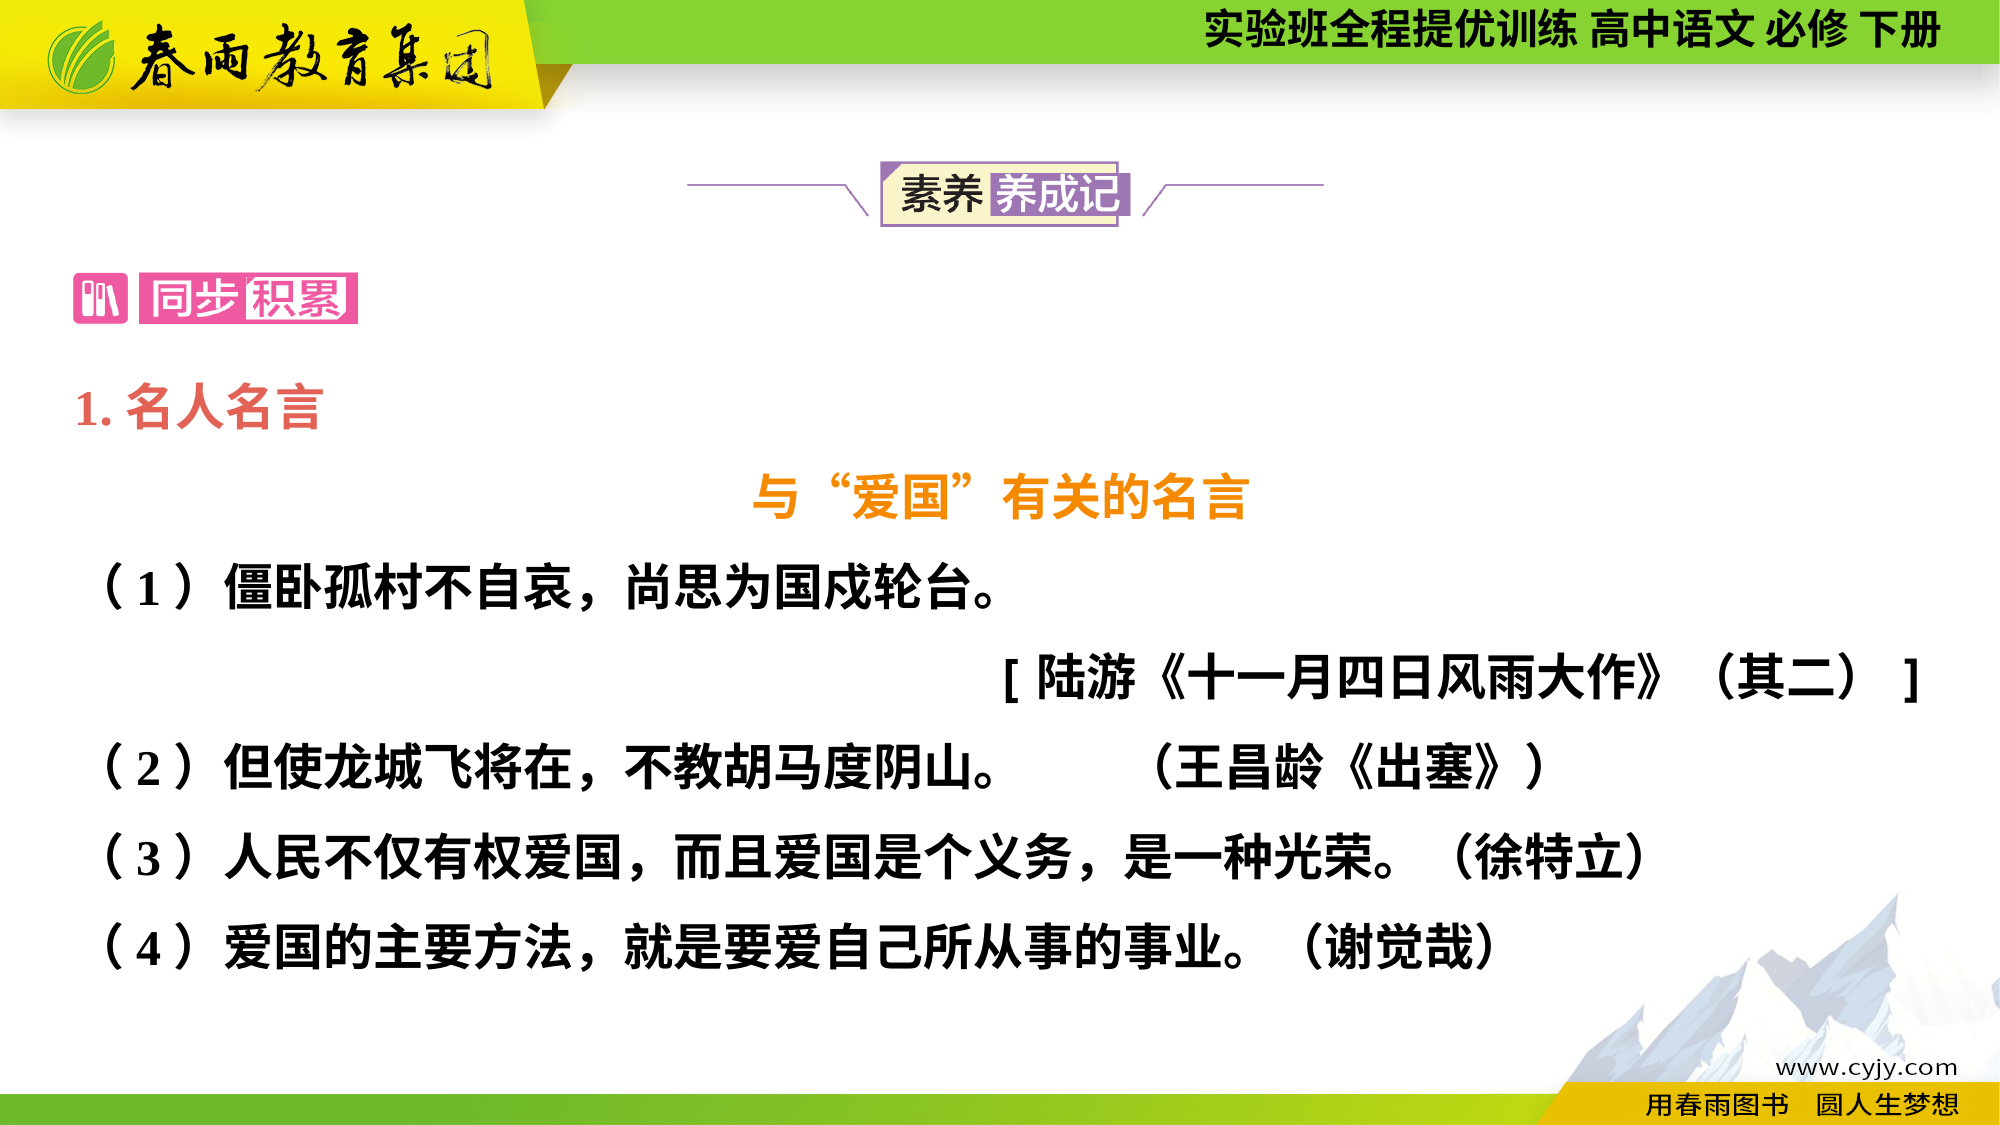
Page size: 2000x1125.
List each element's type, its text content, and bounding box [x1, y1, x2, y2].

list 1.名人名言 与“爱国”有关的名言 （1）僵卧孤村不自哀，尚思为国戍轮台。 [陆游《十一月四日风雨大作》（其二）] （2）但使龙城飞将在，不教胡马度阴山。 （王昌龄《出塞》） （3）人民不仅有权爱国，而且爱国是个义务，是一种光荣。 （徐特立） （4）爱国的主要方法，就是要爱自己所从事的事业。 （谢觉哉） [59, 338, 1944, 990]
picture [0, 0, 2000, 1125]
